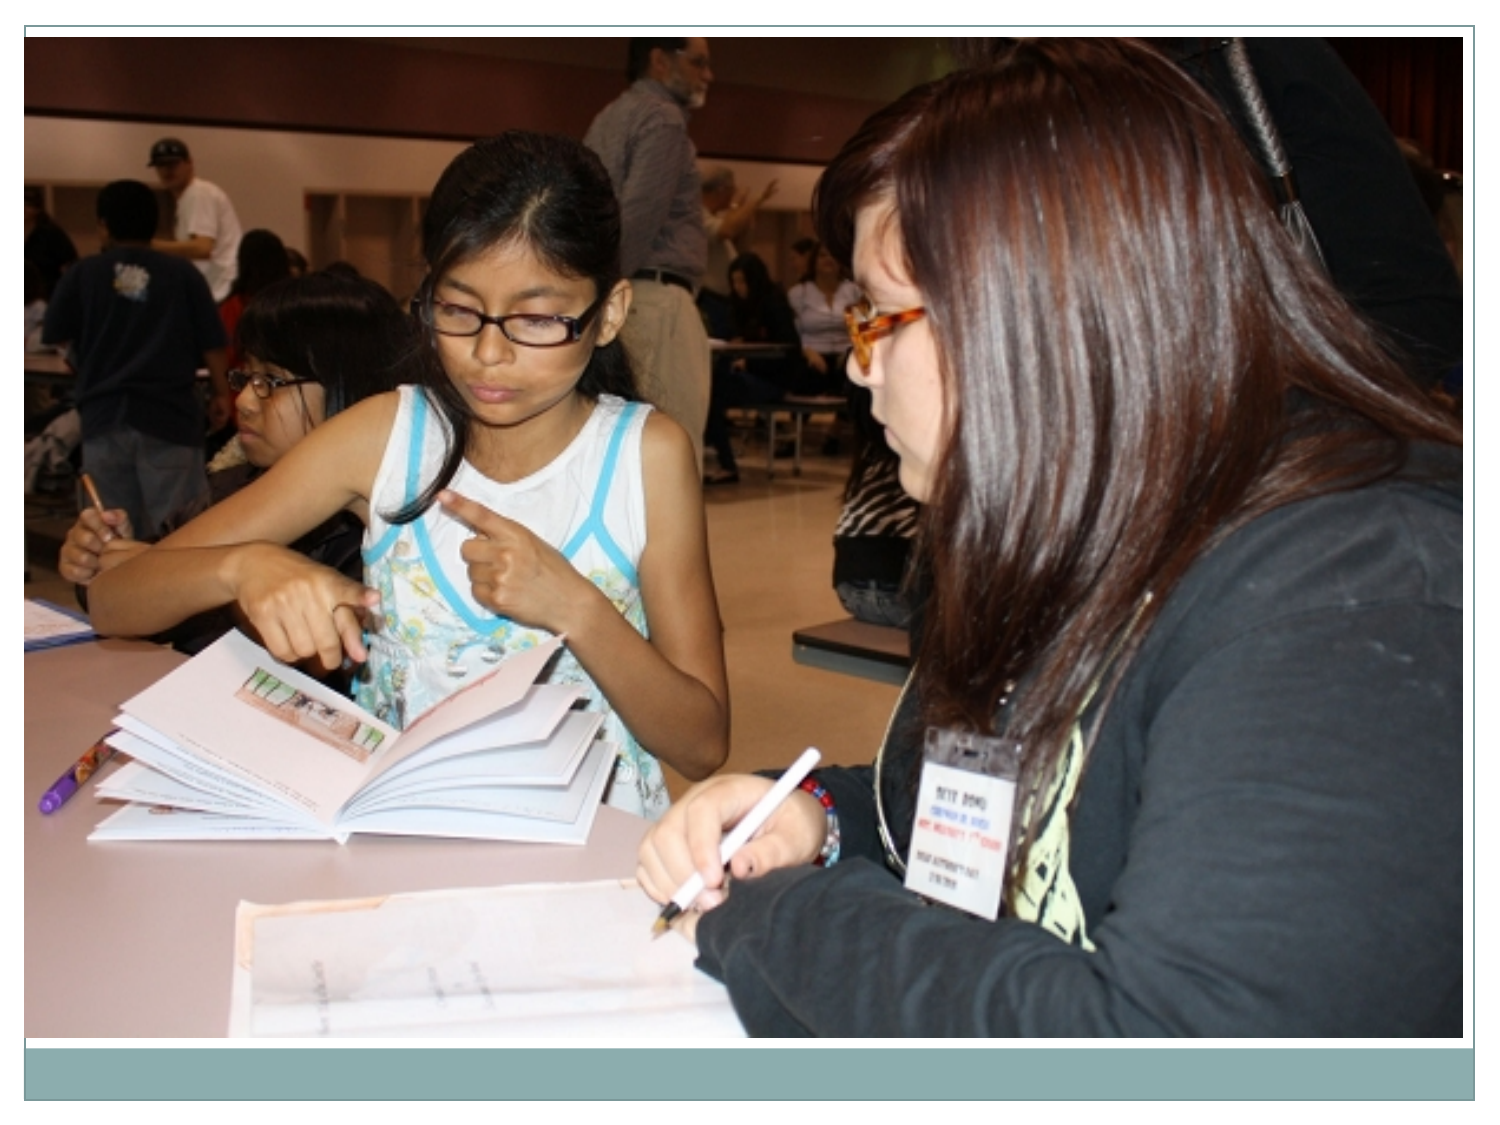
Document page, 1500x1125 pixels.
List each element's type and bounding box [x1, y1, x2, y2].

picture [24, 37, 1463, 1038]
